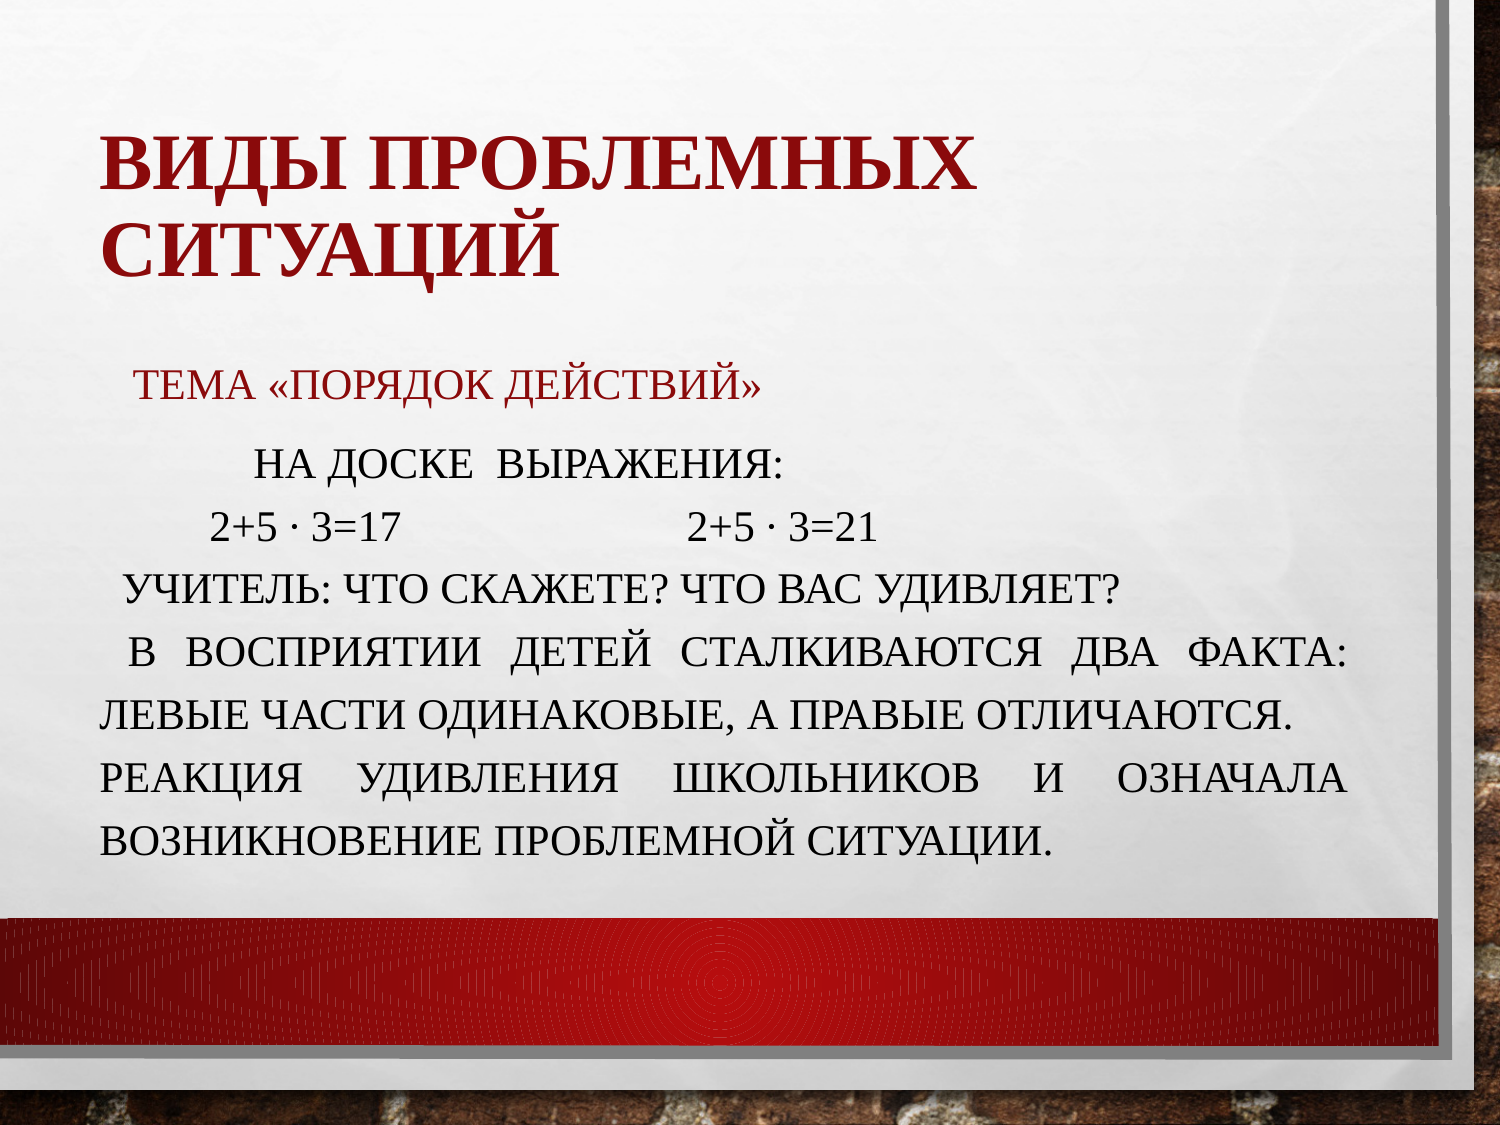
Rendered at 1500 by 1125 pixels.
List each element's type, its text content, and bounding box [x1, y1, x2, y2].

list Тема «Порядок действий» На доске выражения: 2+5 ∙ 3=17 2+5 ∙ 3=21 Учитель: Что скажете? Что вас удивляет? В восприятии детей сталкиваются два факта: левые части одинаковые, а правые отличаются. Реакция удивления школьников и означала возникновение проблемной ситуации. [84, 338, 1364, 882]
picture [0, 0, 1500, 1125]
title Виды проблемных ситуаций [84, 112, 1364, 302]
